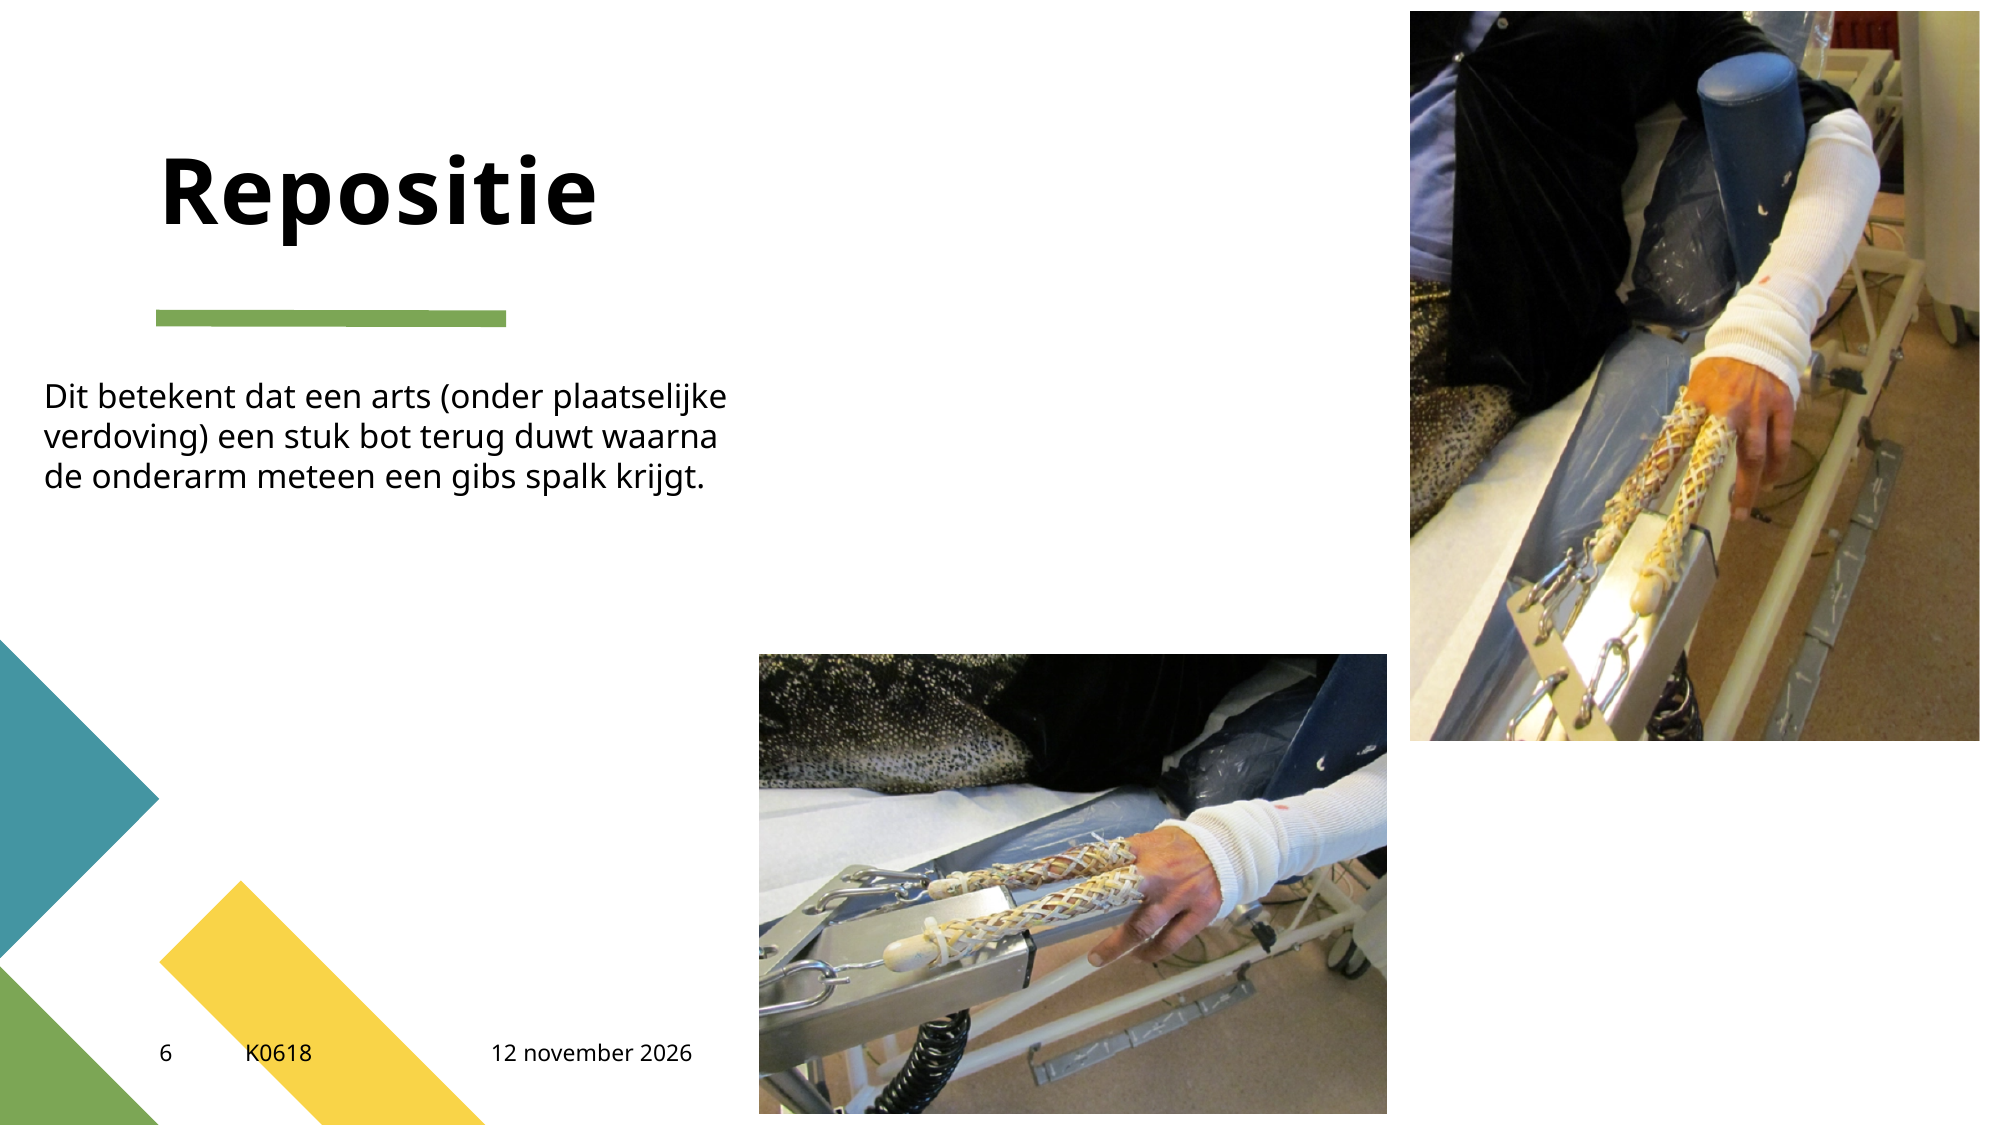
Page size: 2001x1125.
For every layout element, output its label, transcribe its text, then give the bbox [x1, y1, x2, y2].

picture [1407, 10, 1980, 741]
picture [759, 654, 1387, 1114]
title Repositie [158, 144, 969, 245]
slide_number 6 [159, 1038, 246, 1080]
footer K0618 [246, 1038, 491, 1080]
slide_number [491, 1038, 707, 1080]
list Dit betekent dat een arts (onder plaatselijke verdoving) een stuk bot terug duwt waarna de onderarm meteen een gibs spalk krijgt. [43, 375, 760, 835]
